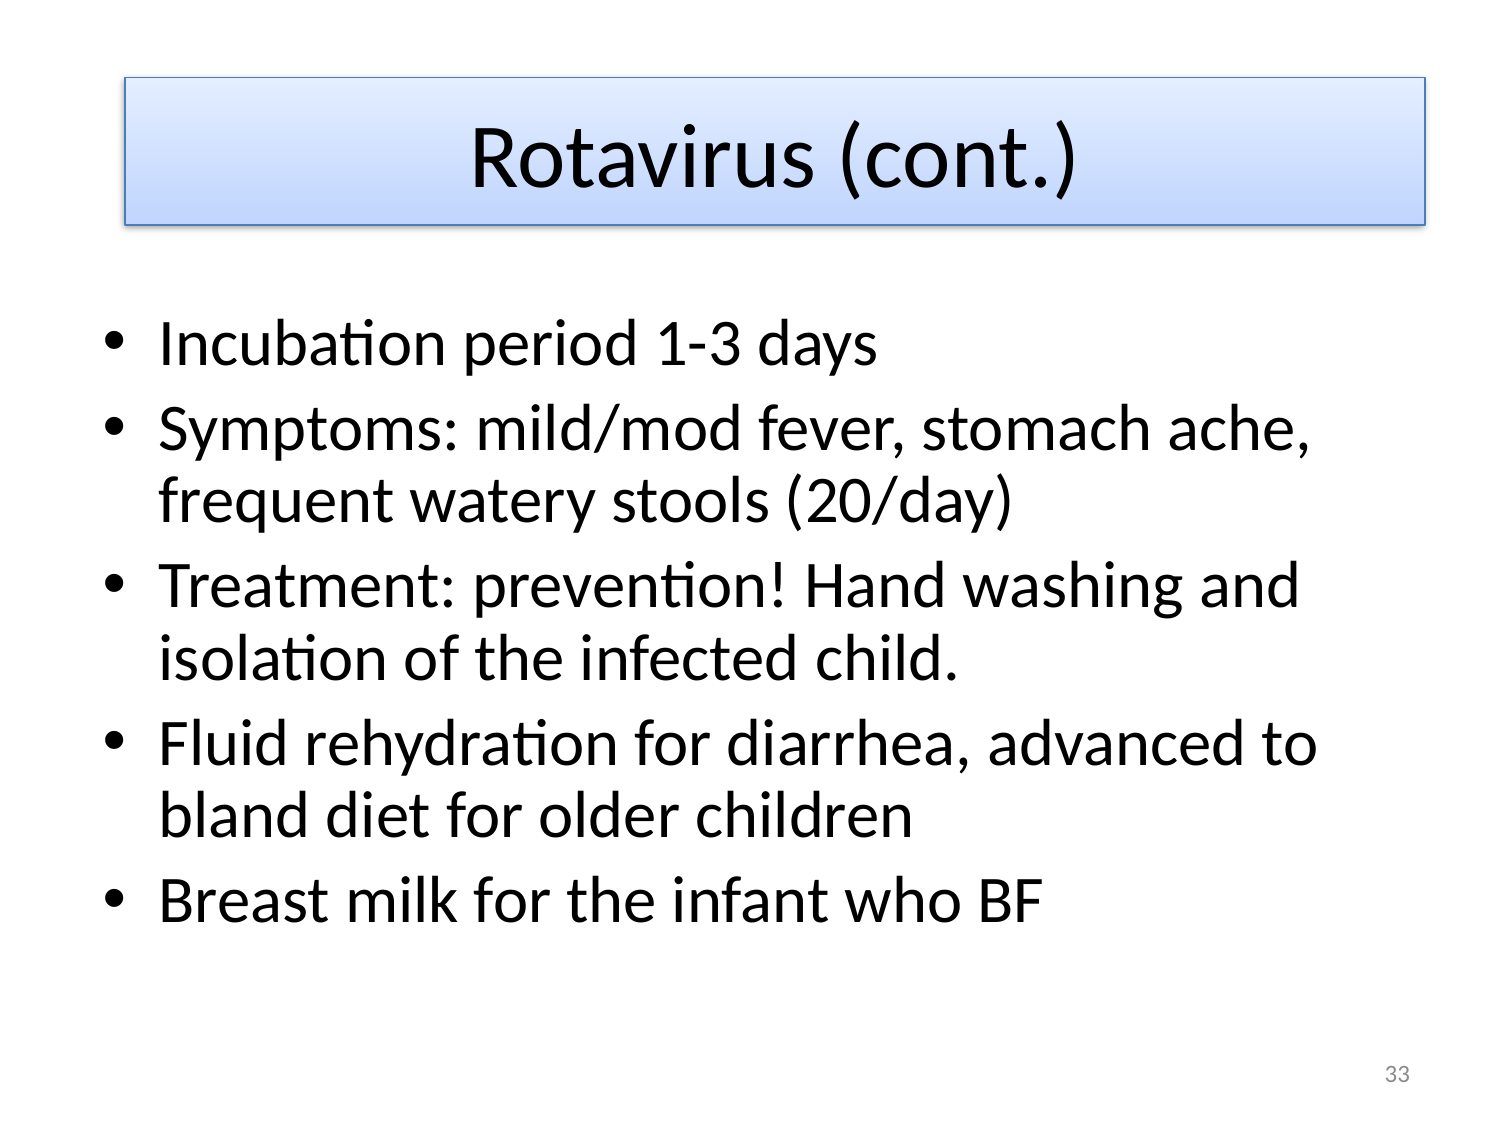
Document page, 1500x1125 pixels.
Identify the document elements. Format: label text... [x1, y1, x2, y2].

title Rotavirus (cont.) [124, 77, 1426, 226]
list Incubation period 1-3 days Symptoms: mild/mod fever, stomach ache, frequent watery stools (20/day) Treatment: prevention! Hand washing and isolation of the infected child. Fluid rehydration for diarrhea, advanced to bland diet for older children Breast milk for the infant who BF [87, 299, 1425, 950]
slide_number 33 [1074, 1042, 1425, 1103]
